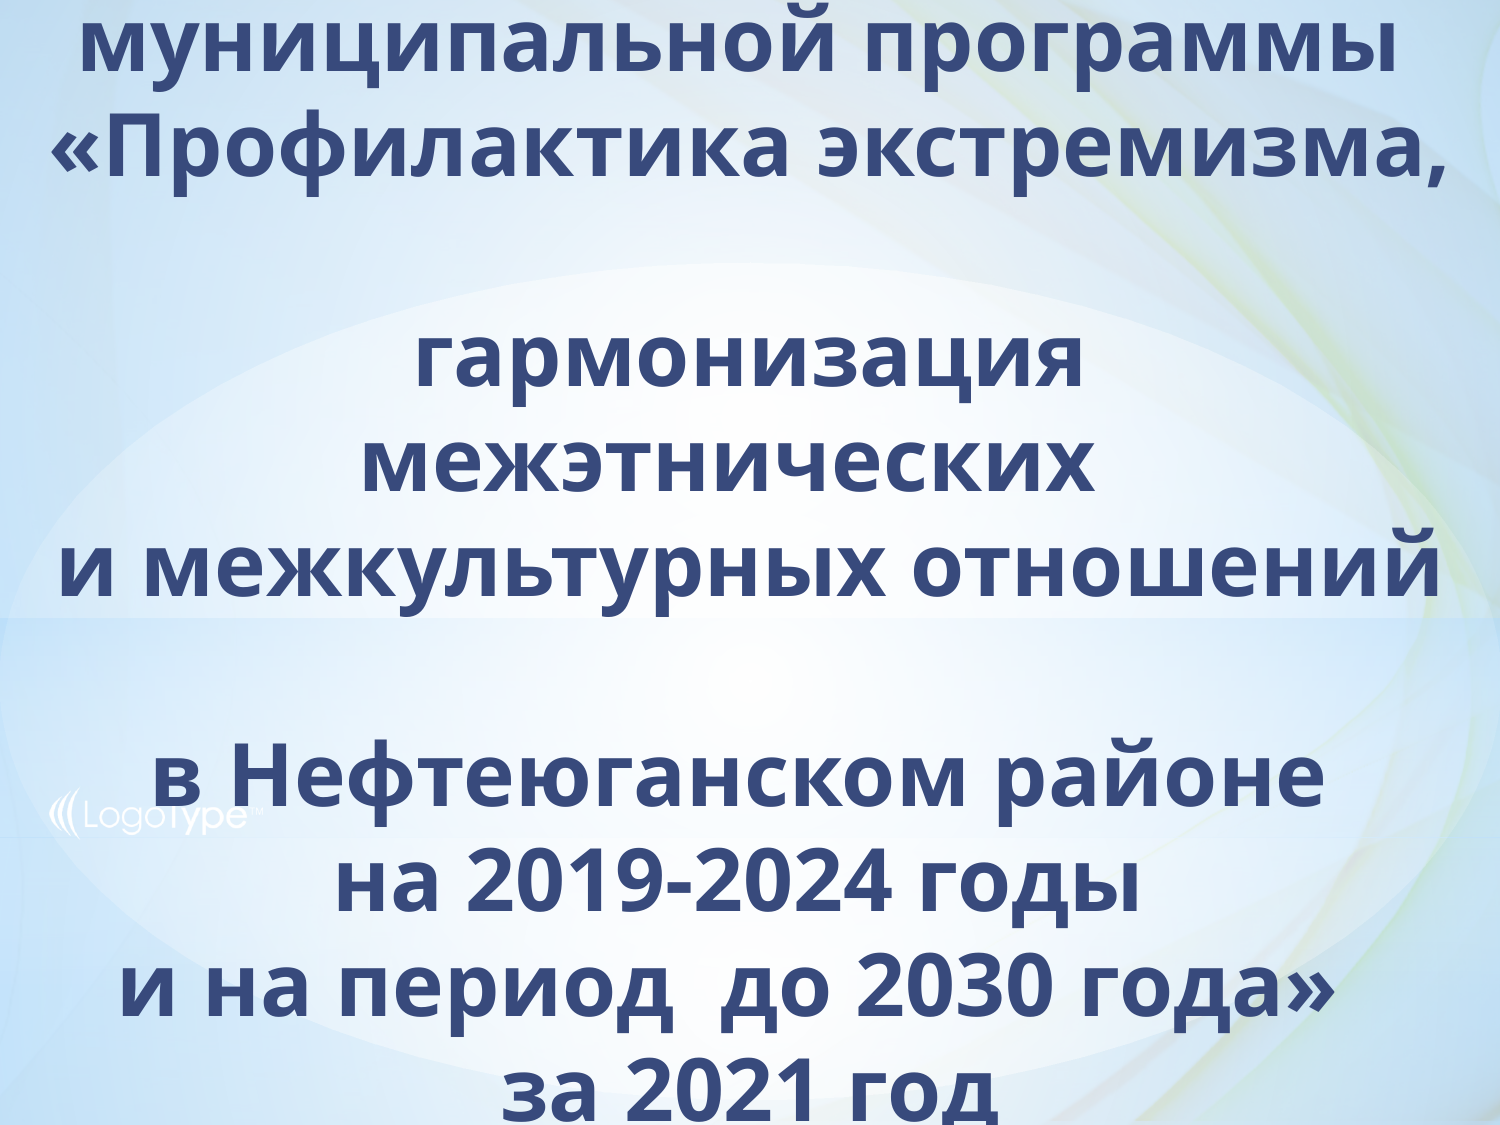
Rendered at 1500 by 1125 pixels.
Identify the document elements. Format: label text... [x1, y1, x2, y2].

picture [49, 786, 264, 840]
text_box О реализации муниципальной программы «Профилактика экстремизма, гармонизация межэтнических и межкультурных отношений в Нефтеюганском районе на 2019-2024 годы и на период до 2030 года» за 2021 год [29, 125, 1471, 894]
